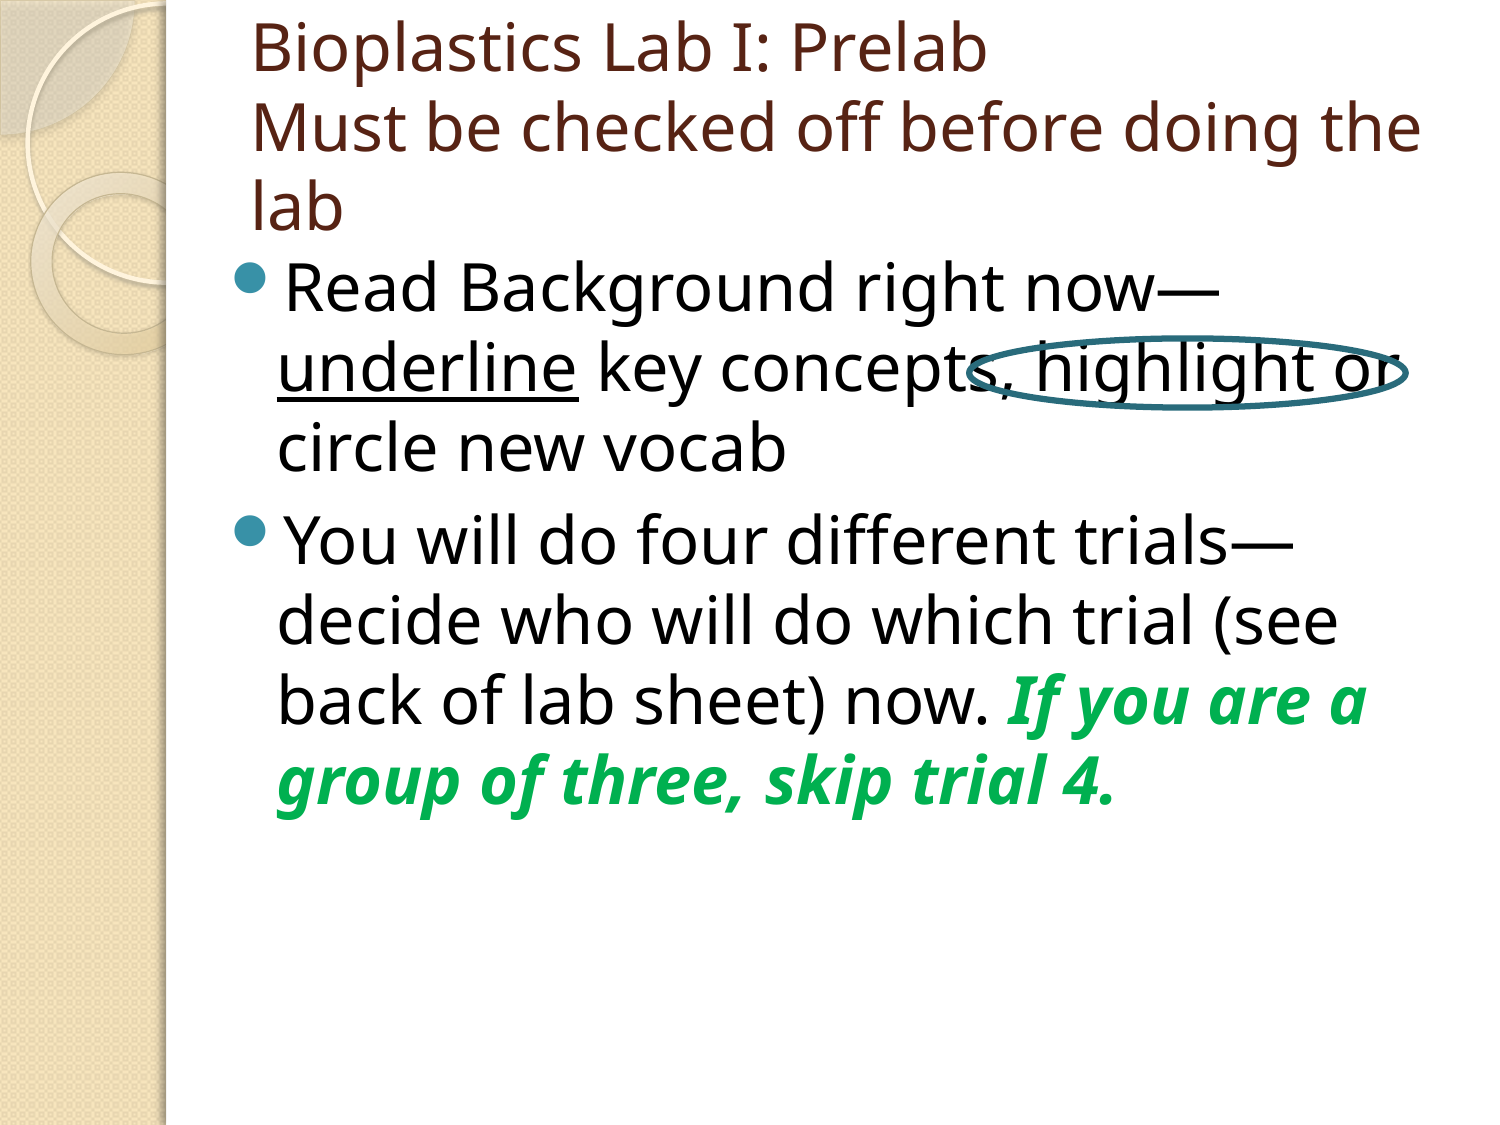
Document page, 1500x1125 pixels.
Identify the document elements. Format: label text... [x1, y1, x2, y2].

list Read Background right now— underline key concepts, highlight or circle new vocab You will do four different trials—decide who will do which trial (see back of lab sheet) now. If you are a group of three, skip trial 4. [201, 237, 1466, 870]
title Bioplastics Lab I: Prelab Must be checked off before doing the lab [235, 30, 1466, 218]
text_box [967, 336, 1408, 410]
